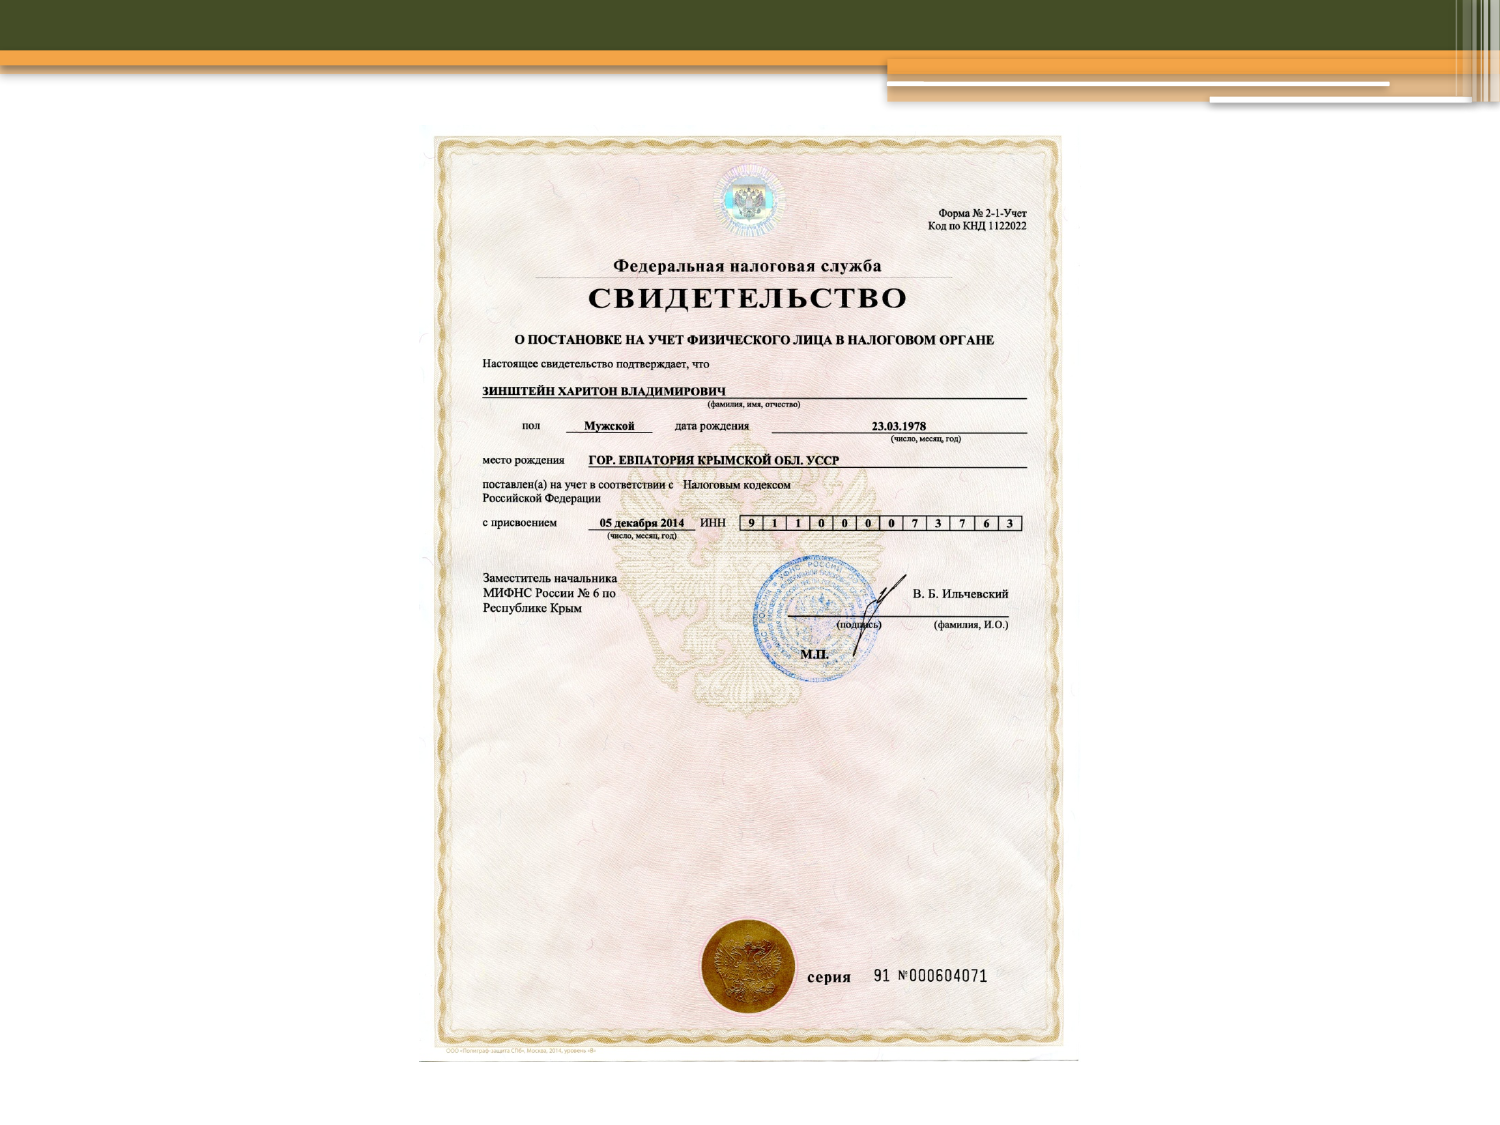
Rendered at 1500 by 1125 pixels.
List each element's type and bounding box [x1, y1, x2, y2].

list [418, 125, 1081, 1062]
